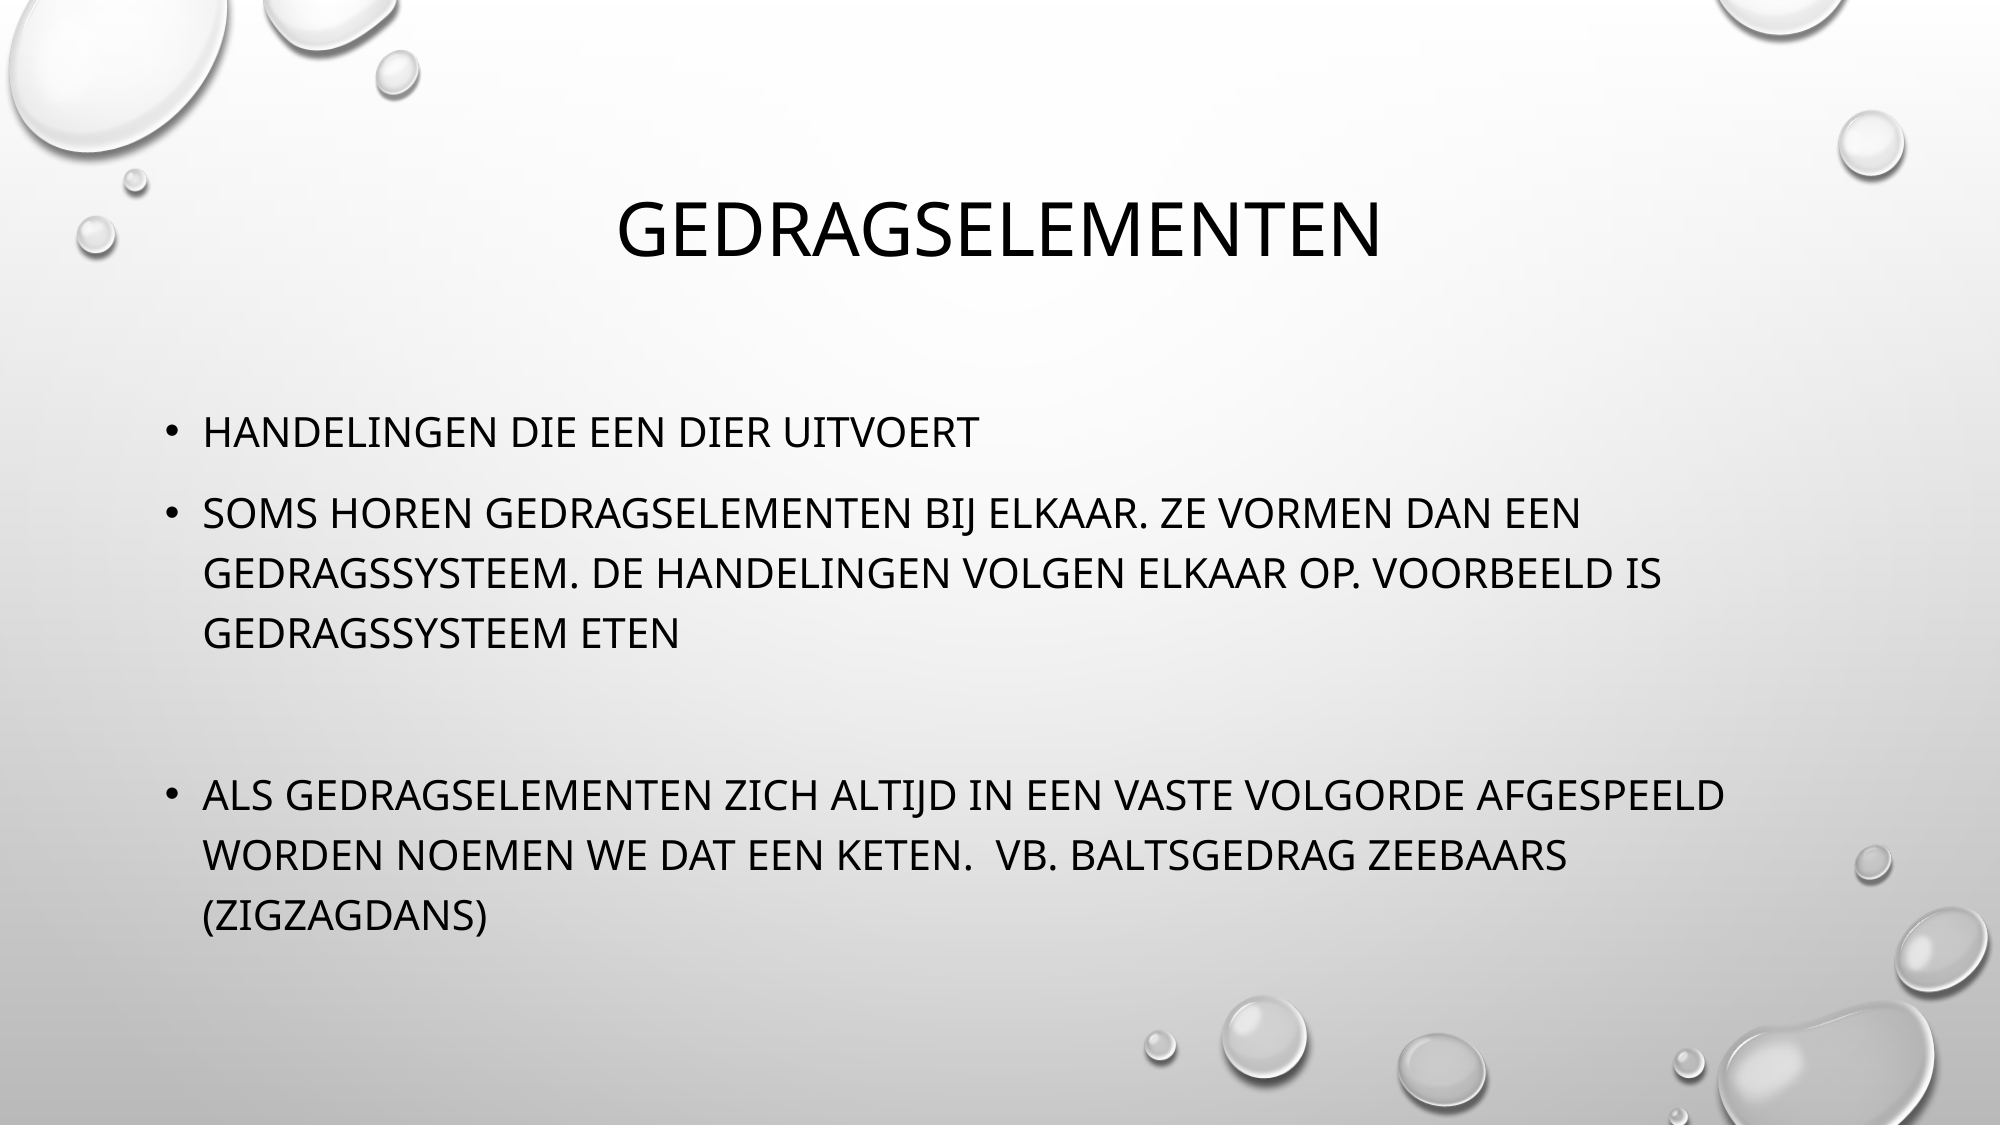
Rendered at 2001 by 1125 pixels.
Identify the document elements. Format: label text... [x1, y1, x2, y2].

picture [0, 0, 2000, 1125]
title gedragselementen [149, 101, 1851, 364]
list Handelingen die een dier uitvoert Soms horen gedragselementen bij elkaar. Ze vormen dan een gedragssysteem. De handelingen volgen elkaar op. Voorbeeld is gedragssysteem eten Als gedragselementen zich altijd in een vaste volgorde afgespeeld worden noemen we dat een keten. Vb. baltsgedrag zeebaars (zigzagdans) [149, 388, 1850, 950]
